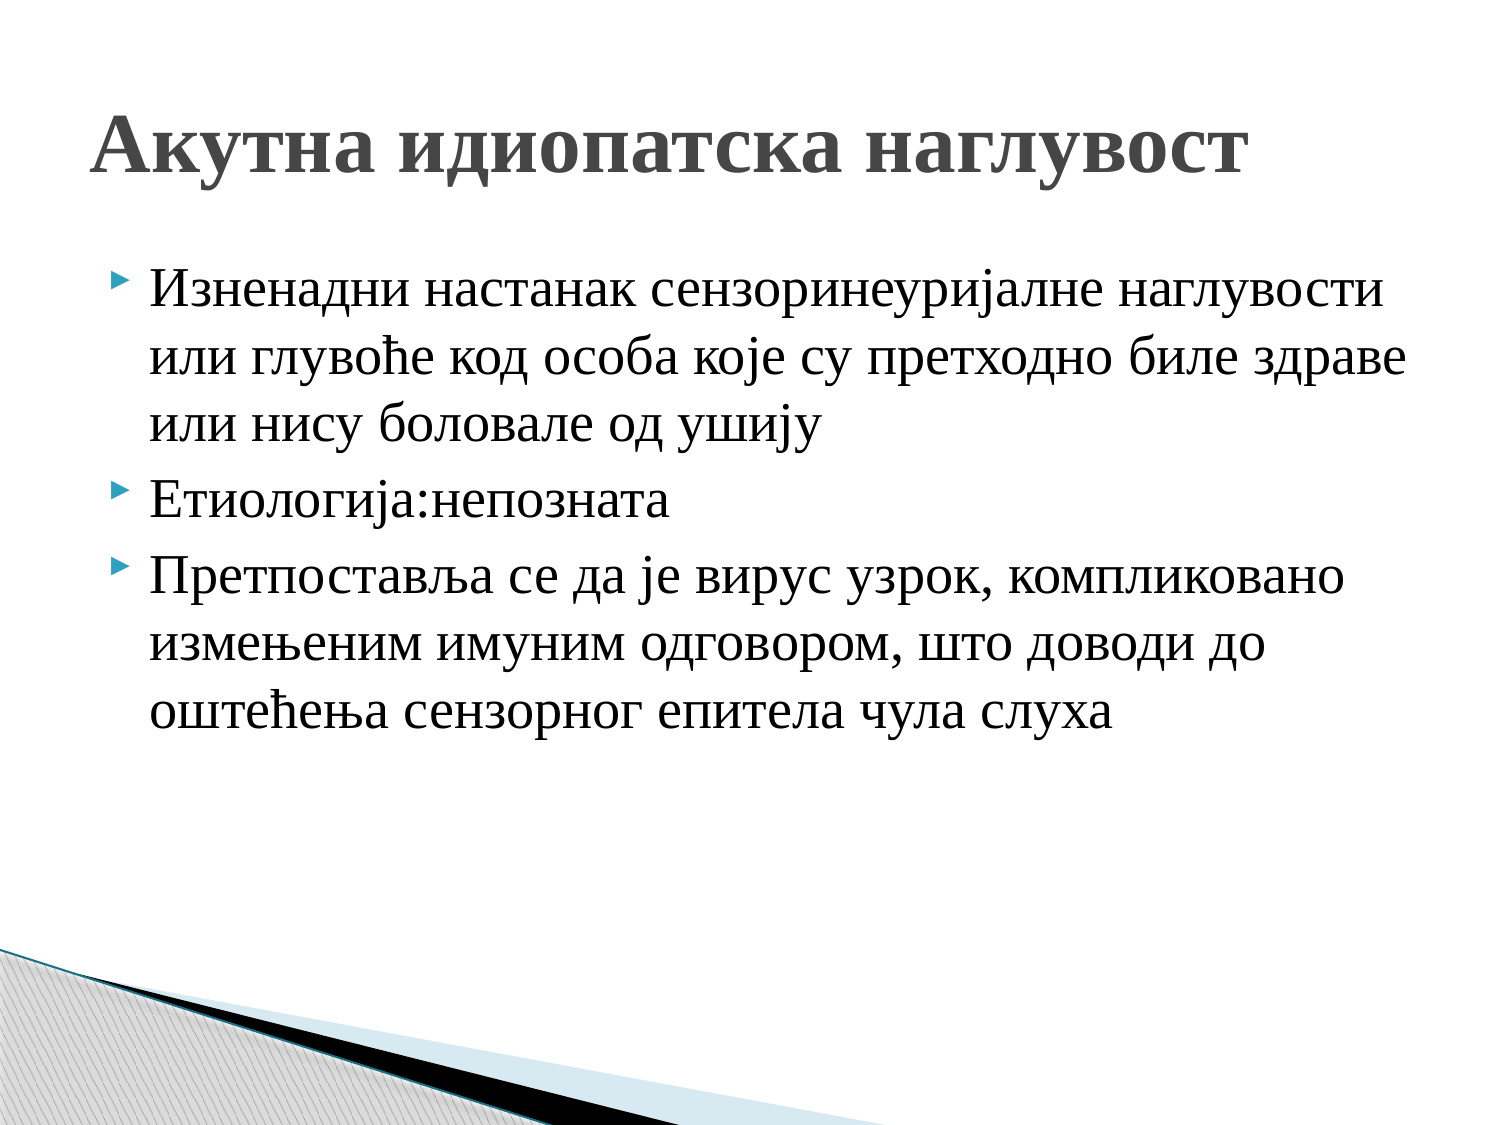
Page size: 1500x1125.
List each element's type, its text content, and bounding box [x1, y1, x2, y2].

title Акутна идиопатска наглувост [75, 45, 1425, 233]
list Изненадни настанак сензоринеуријалне наглувости или глувоће код особа које су претходно биле здраве или нису боловале од ушију Етиологија:непозната Претпоставља се да је вирус узрок, компликовано измењеним имуним одговором, што доводи до оштећења сензорног епитела чула слуха [74, 242, 1426, 986]
